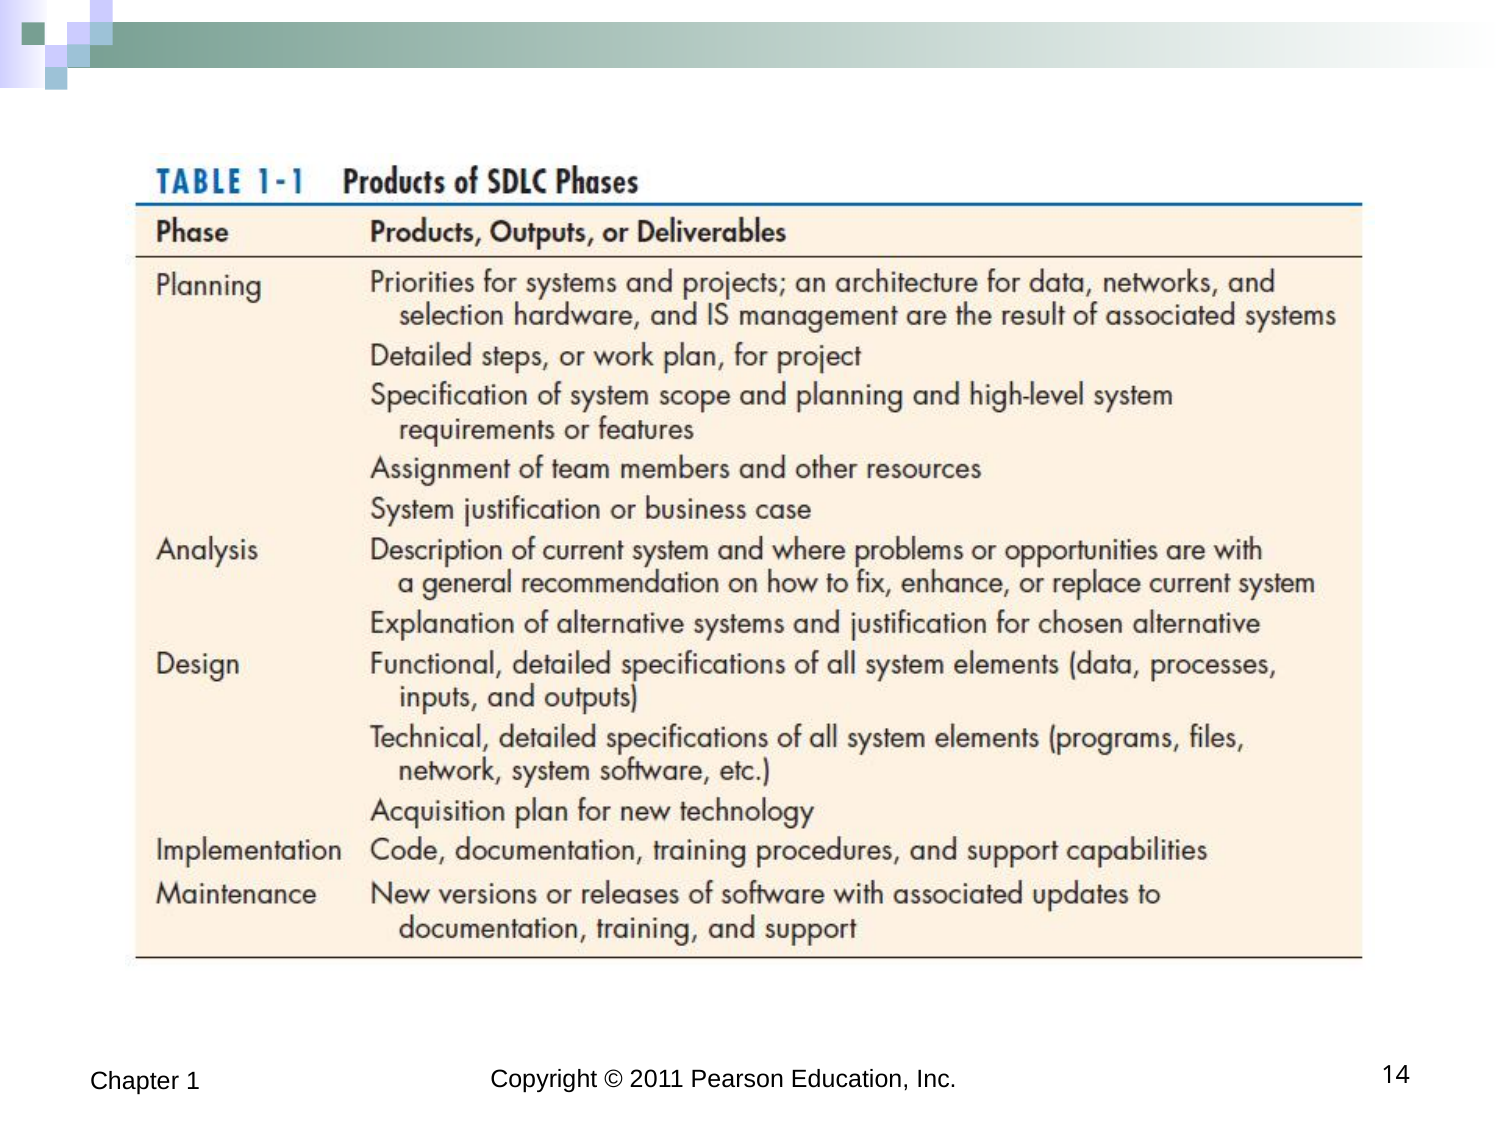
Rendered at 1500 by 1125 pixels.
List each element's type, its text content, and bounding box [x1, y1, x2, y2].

slide_number 14 [1074, 1024, 1426, 1101]
slide_number Chapter 1 [74, 1024, 426, 1103]
picture [124, 153, 1376, 972]
footer Copyright © 2011 Pearson Education, Inc. [426, 1024, 1074, 1101]
